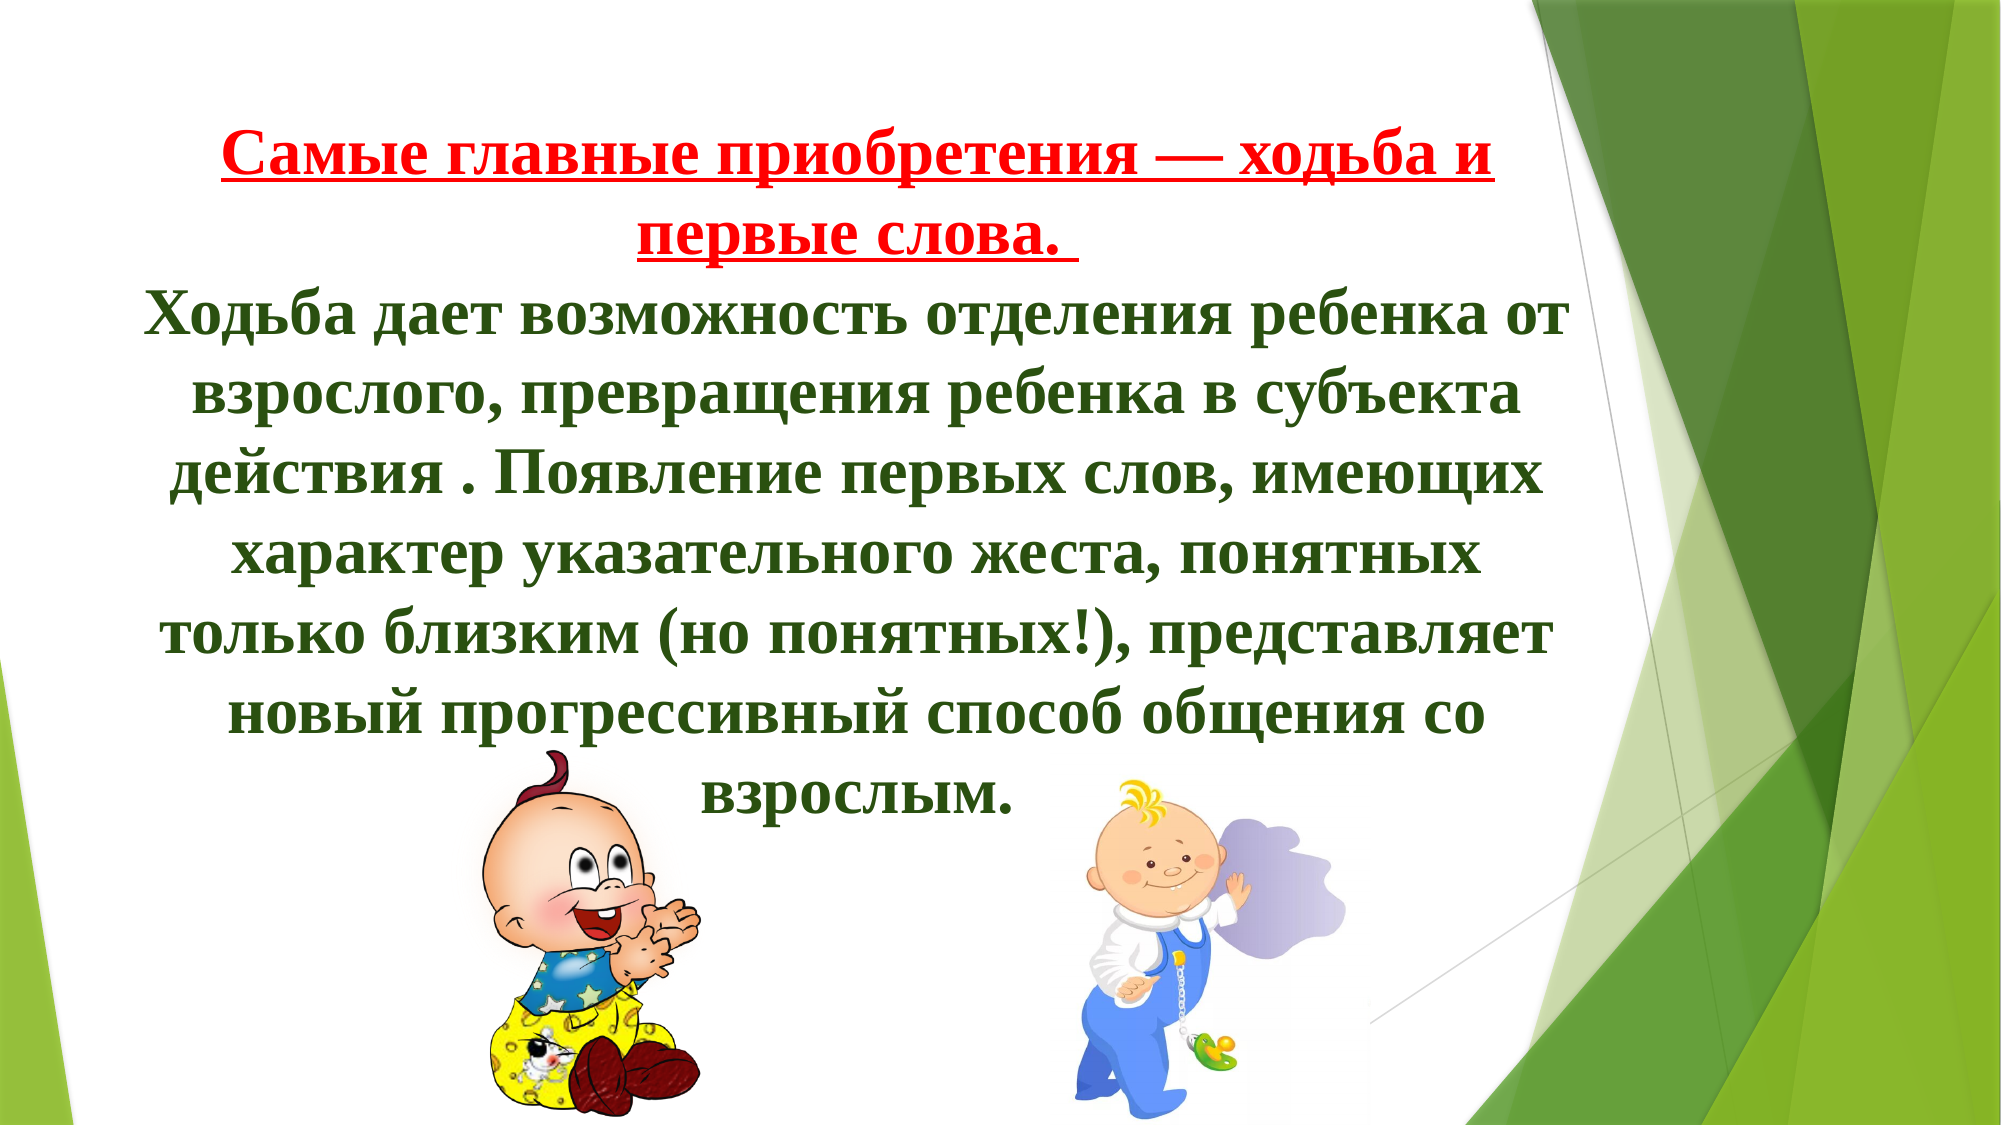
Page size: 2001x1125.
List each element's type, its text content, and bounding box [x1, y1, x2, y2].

title Самые главные приобретения — ходьба и первые слова. Ходьба дает возможность отделения ребенка от взрослого, превращения ребенка в субъекта действия . Появление первых слов, имеющих характер указательного жеста, понятных только близким (но понятных!), представляет новый прогрессивный способ общения со взрослым. [111, 99, 1605, 727]
picture [405, 739, 791, 1125]
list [1049, 738, 1371, 1125]
